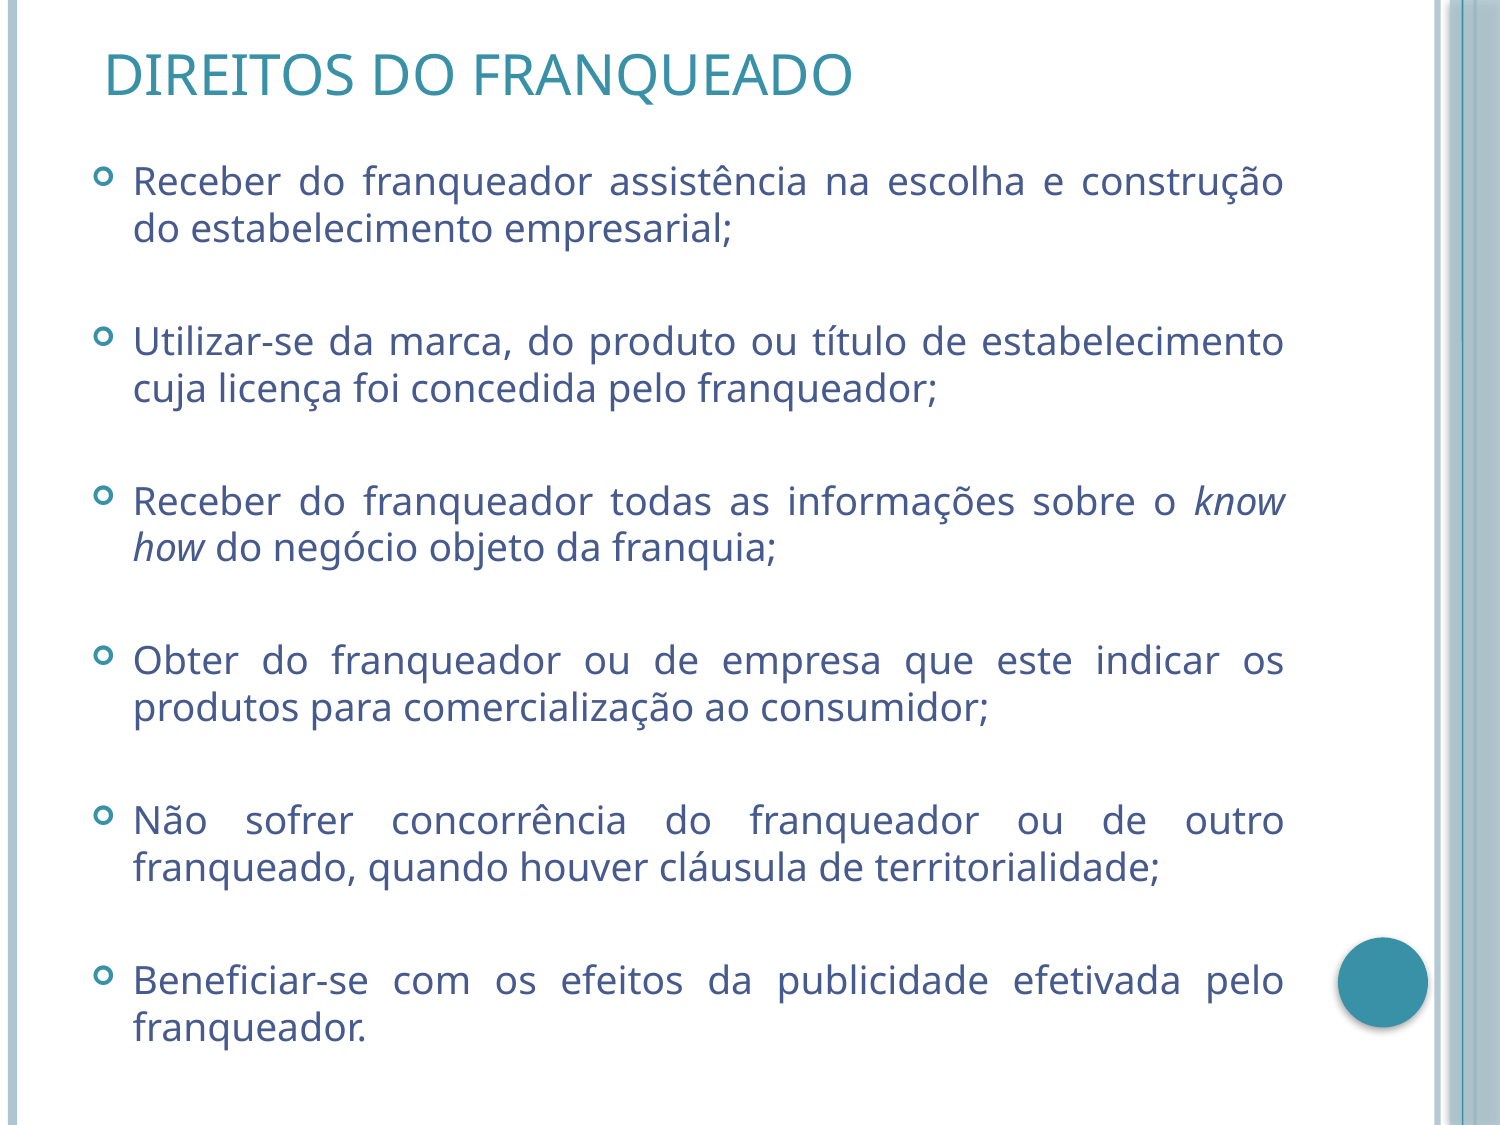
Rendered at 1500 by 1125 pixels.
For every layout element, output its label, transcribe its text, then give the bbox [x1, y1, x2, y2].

title Direitos do Franqueado [88, 30, 1314, 115]
list Receber do franqueador assistência na escolha e construção do estabelecimento empresarial; Utilizar-se da marca, do produto ou título de estabelecimento cuja licença foi concedida pelo franqueador; Receber do franqueador todas as informações sobre o know how do negócio objeto da franquia; Obter do franqueador ou de empresa que este indicar os produtos para comercialização ao consumidor; Não sofrer concorrência do franqueador ou de outro franqueado, quando houver cláusula de territorialidade; Beneficiar-se com os efeitos da publicidade efetivada pelo franqueador. [76, 149, 1300, 1062]
